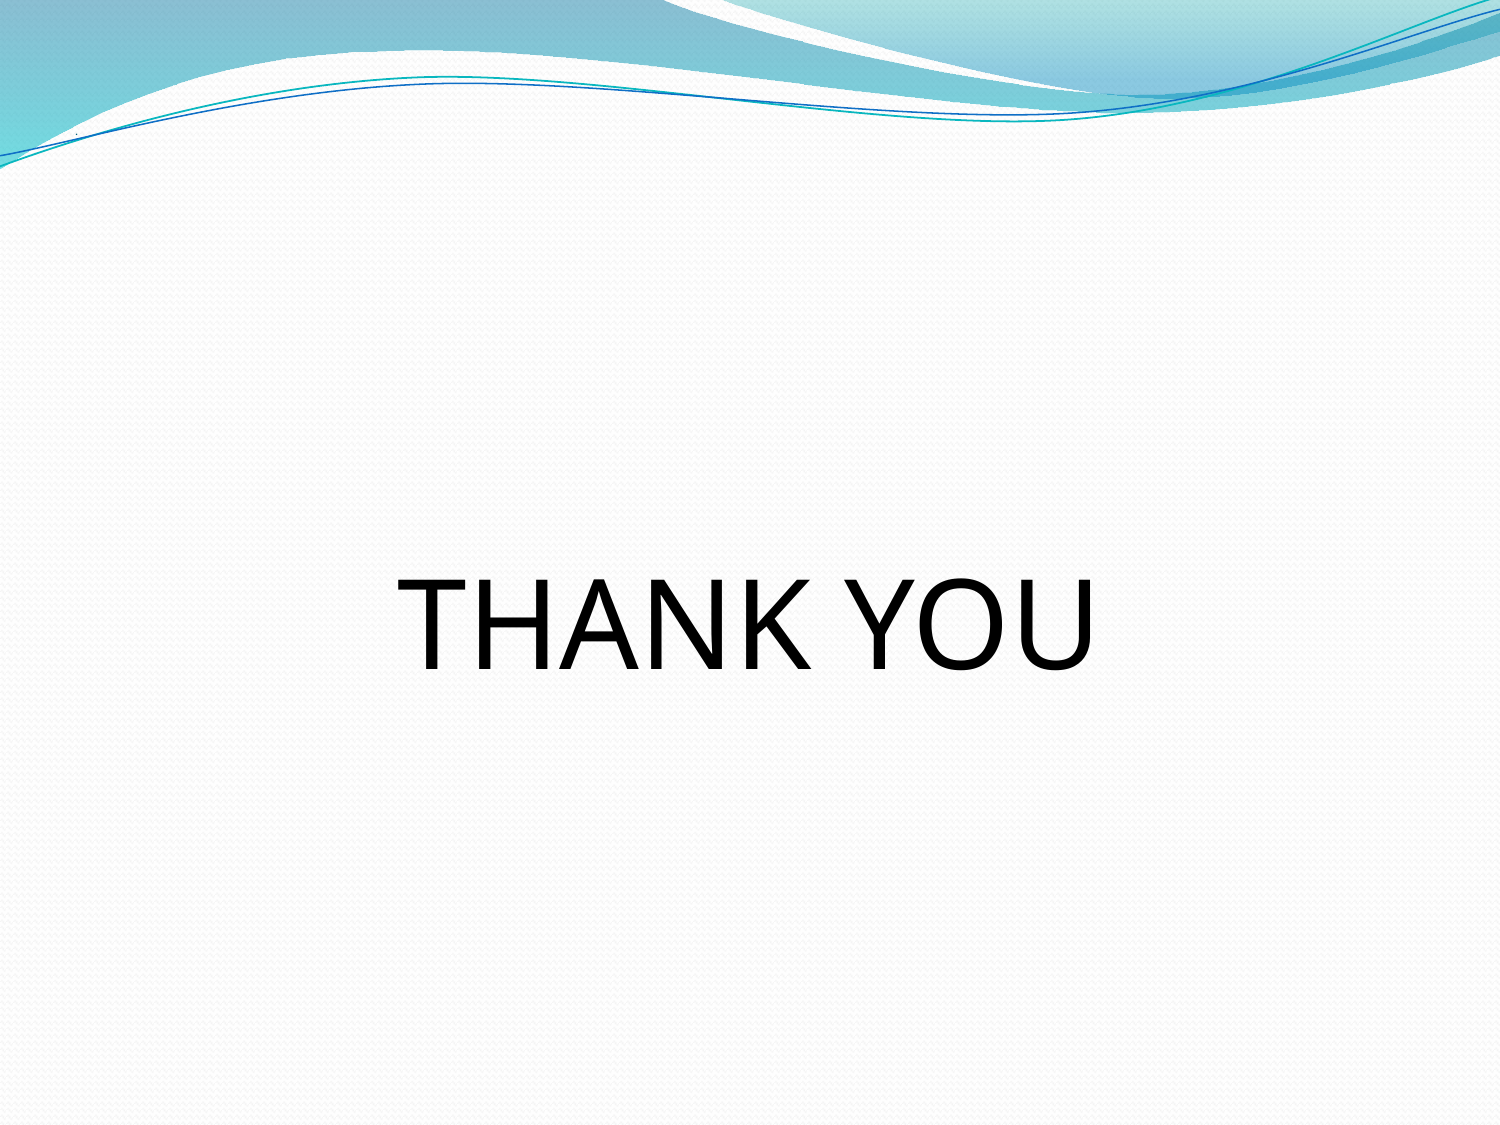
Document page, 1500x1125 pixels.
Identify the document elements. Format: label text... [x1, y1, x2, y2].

list THANK YOU [75, 187, 1425, 1038]
title . [75, 115, 1425, 138]
